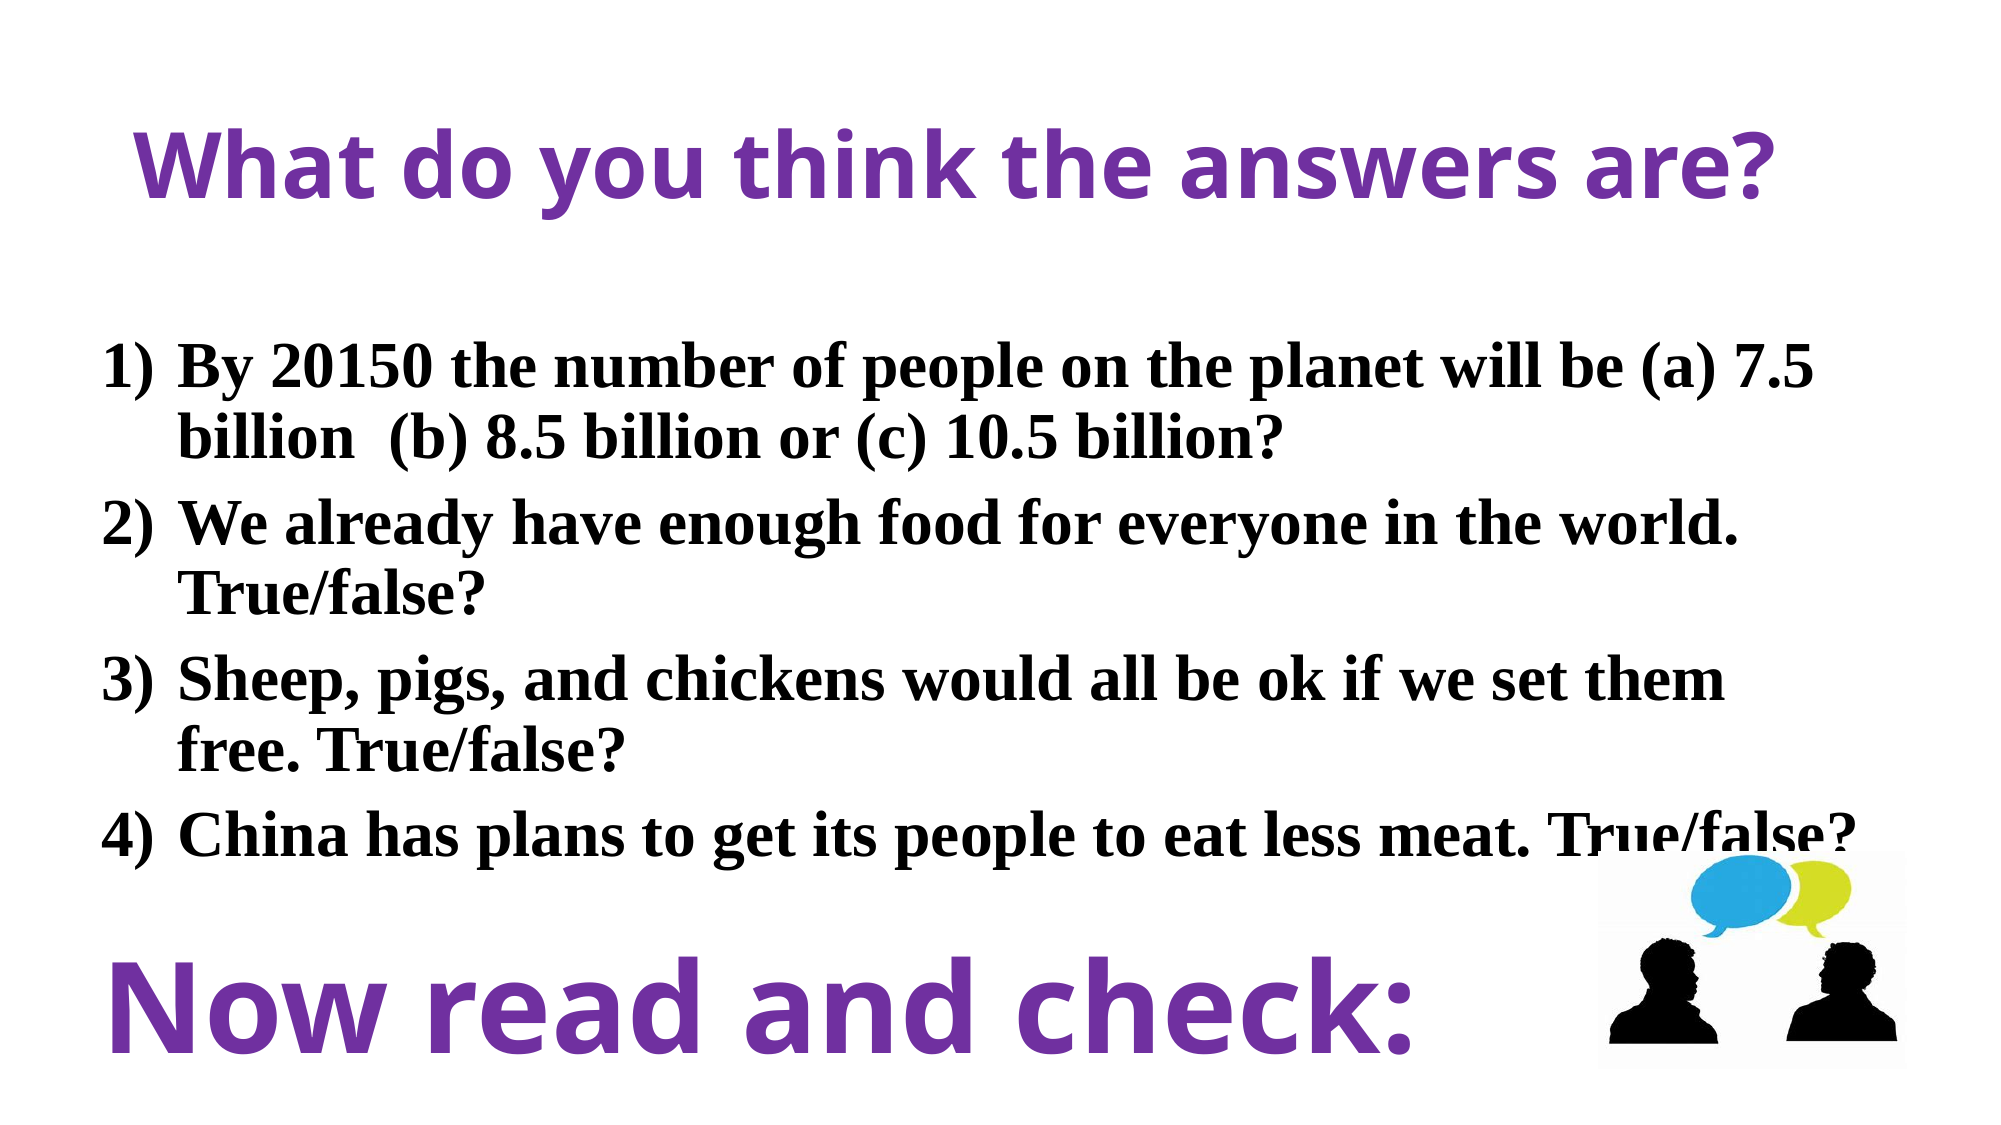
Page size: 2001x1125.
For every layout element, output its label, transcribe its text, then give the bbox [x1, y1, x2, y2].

list By 20150 the number of people on the planet will be (a) 7.5 billion (b) 8.5 billion or (c) 10.5 billion? We already have enough food for everyone in the world. True/false? Sheep, pigs, and chickens would all be ok if we set them free. True/false? China has plans to get its people to eat less meat. True/false? Now read and check: [86, 230, 1882, 1125]
picture [1598, 851, 1907, 1069]
title What do you think the answers are? [118, 59, 1863, 230]
